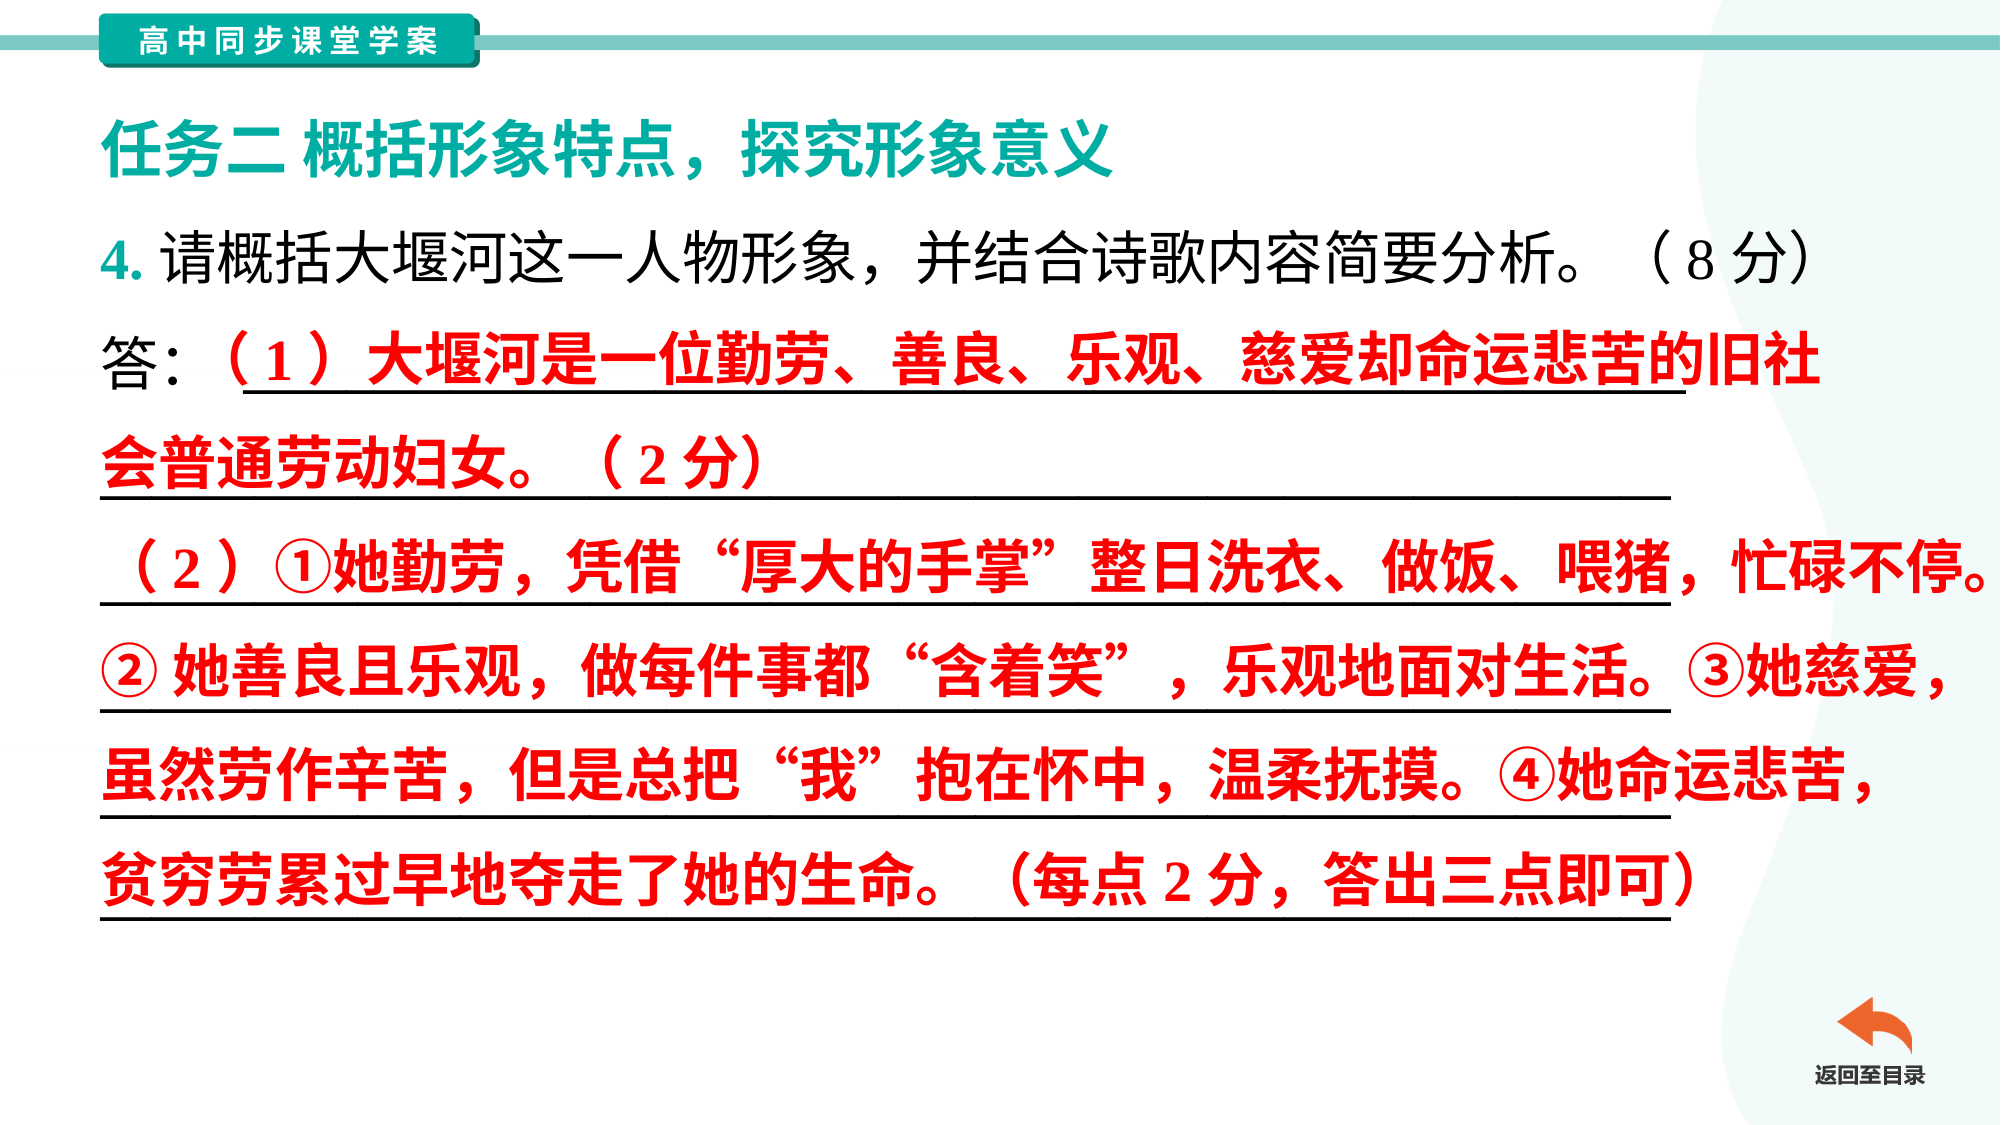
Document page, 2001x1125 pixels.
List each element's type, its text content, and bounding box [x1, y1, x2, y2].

text_box 任务二 概括形象特点，探究形象意义 [100, 76, 1899, 184]
text_box （1）大堰河是一位勤劳、善良、乐观、慈爱却命运悲苦的旧社 会普通劳动妇女。（2分） （2）①她勤劳，凭借“厚大的手掌”整日洗衣、做饭、喂猪，忙碌不停。 ②她善良且乐观，做每件事都“含着笑”，乐观地面对生活。③她慈爱， 虽然劳作辛苦，但是总把“我”抱在怀中，温柔抚摸。④她命运悲苦， 贫穷劳累过早地夺走了她的生命。（每点2分，答出三点即可） [100, 287, 1899, 901]
text_box 4.请概括大堰河这一人物形象，并结合诗歌内容简要分析。（8分） 答： ________________________________________________________ _____________________________________________________________ _____________________________________________________________ _____________________________________________________________ _____________________________________________________________ _____________________________________________________________ [100, 901, 1899, 909]
picture [0, 0, 2000, 1125]
text_box 4.请概括大堰河这一人物形象，并结合诗歌内容简要分析。（8分） 答： ________________________________________________________ _____________________________________________________________ _____________________________________________________________ _____________________________________________________________ _____________________________________________________________ _____________________________________________________________ [100, 184, 1899, 287]
